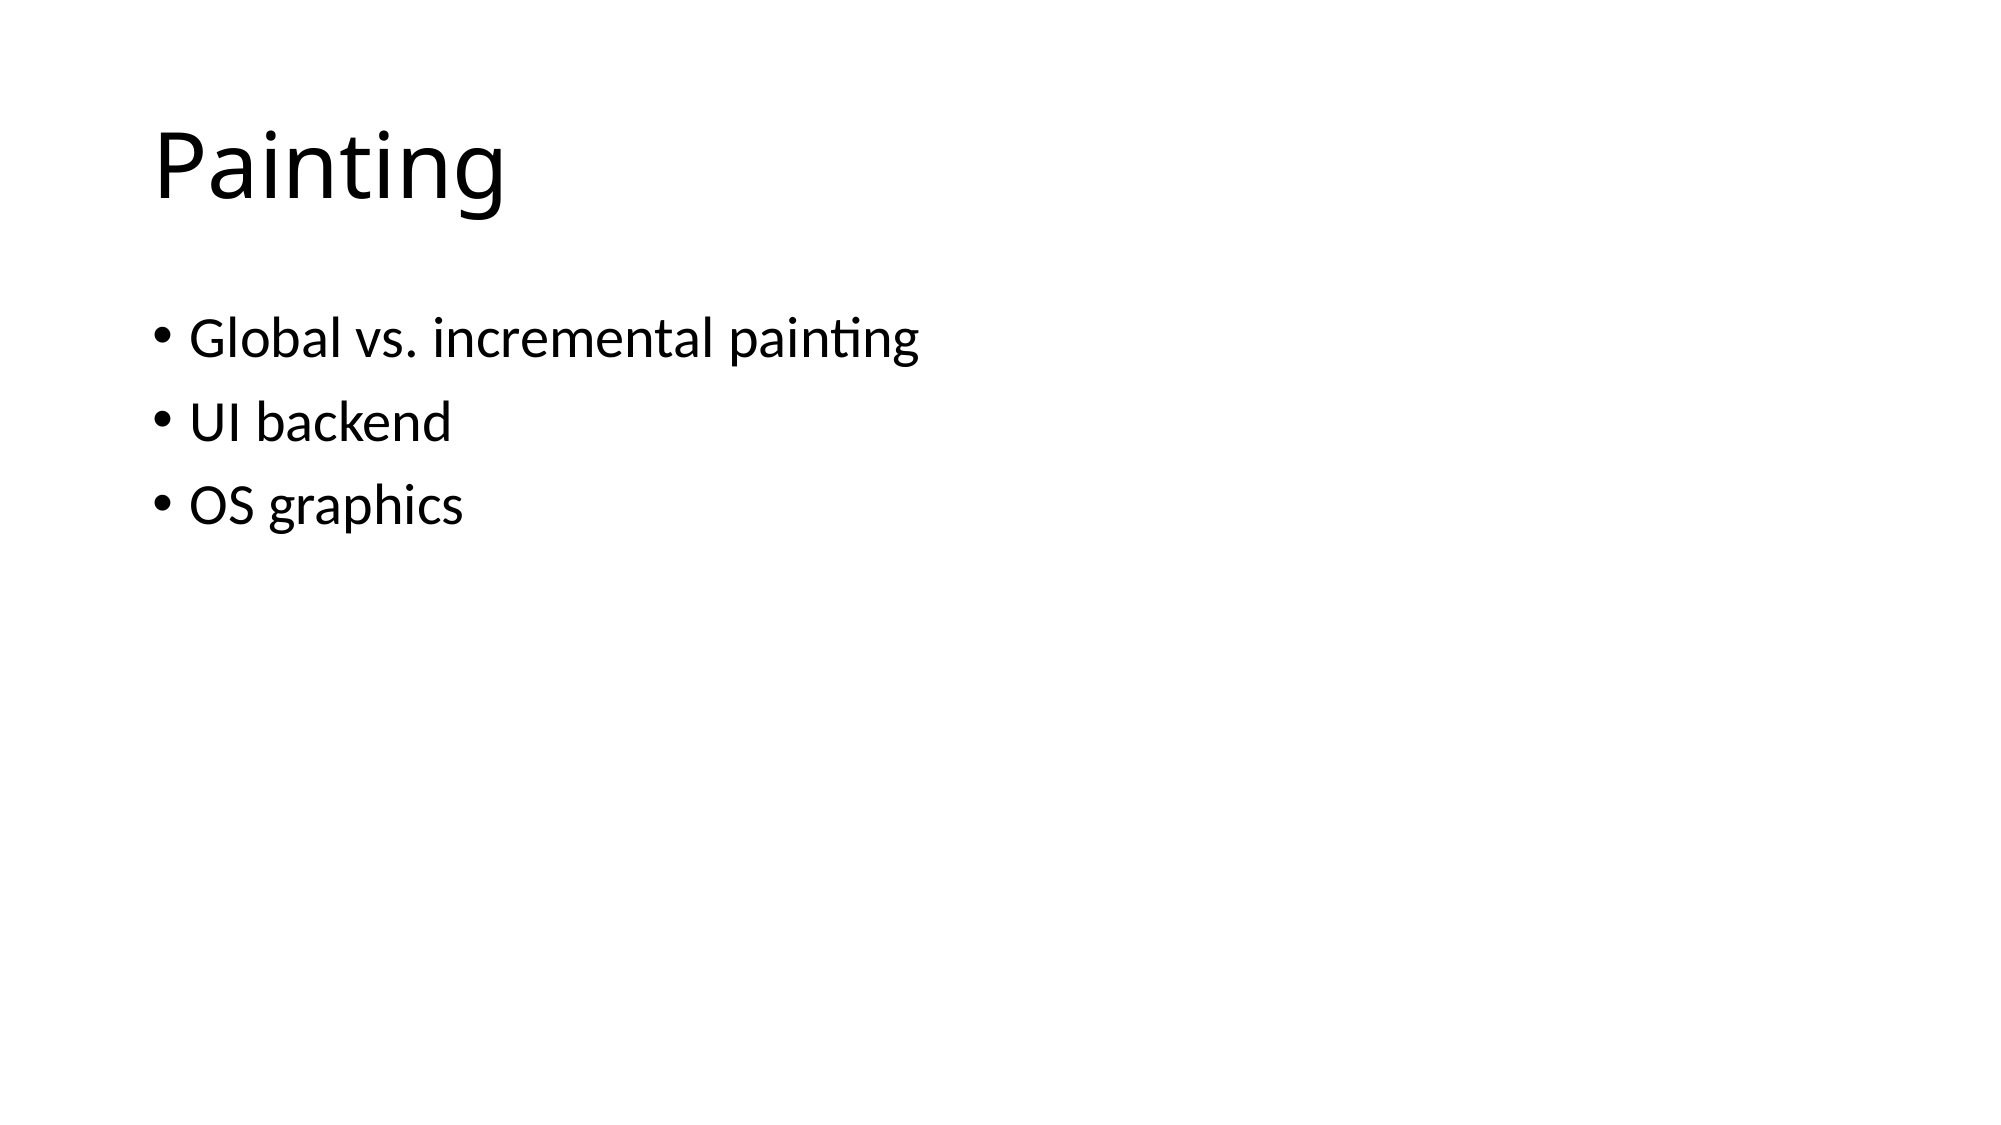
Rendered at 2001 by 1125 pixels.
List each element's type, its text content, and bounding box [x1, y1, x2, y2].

title Painting [137, 59, 1863, 278]
list Global vs. incremental painting UI backend OS graphics [137, 299, 1863, 1014]
